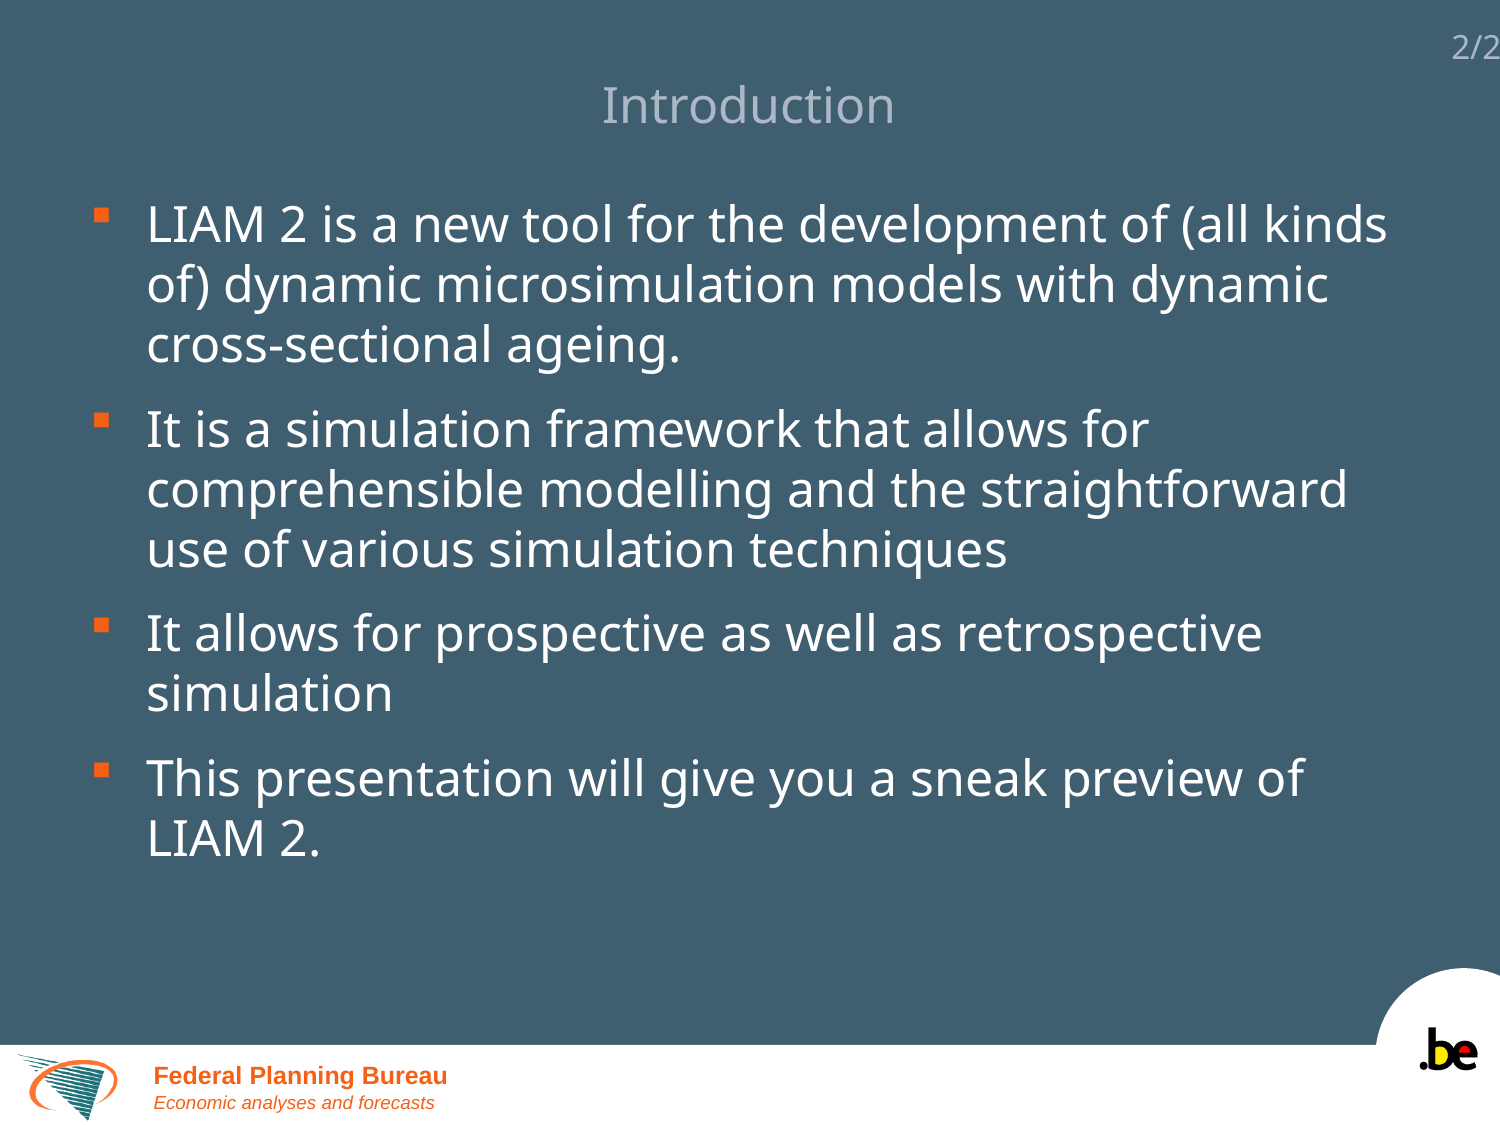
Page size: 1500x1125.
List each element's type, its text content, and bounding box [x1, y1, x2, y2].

list LIAM 2 is a new tool for the development of (all kinds of) dynamic microsimulation models with dynamic cross-sectional ageing. It is a simulation framework that allows for comprehensible modelling and the straightforward use of various simulation techniques It allows for prospective as well as retrospective simulation This presentation will give you a sneak preview of LIAM 2. [74, 184, 1426, 906]
title Introduction [74, 30, 1426, 177]
